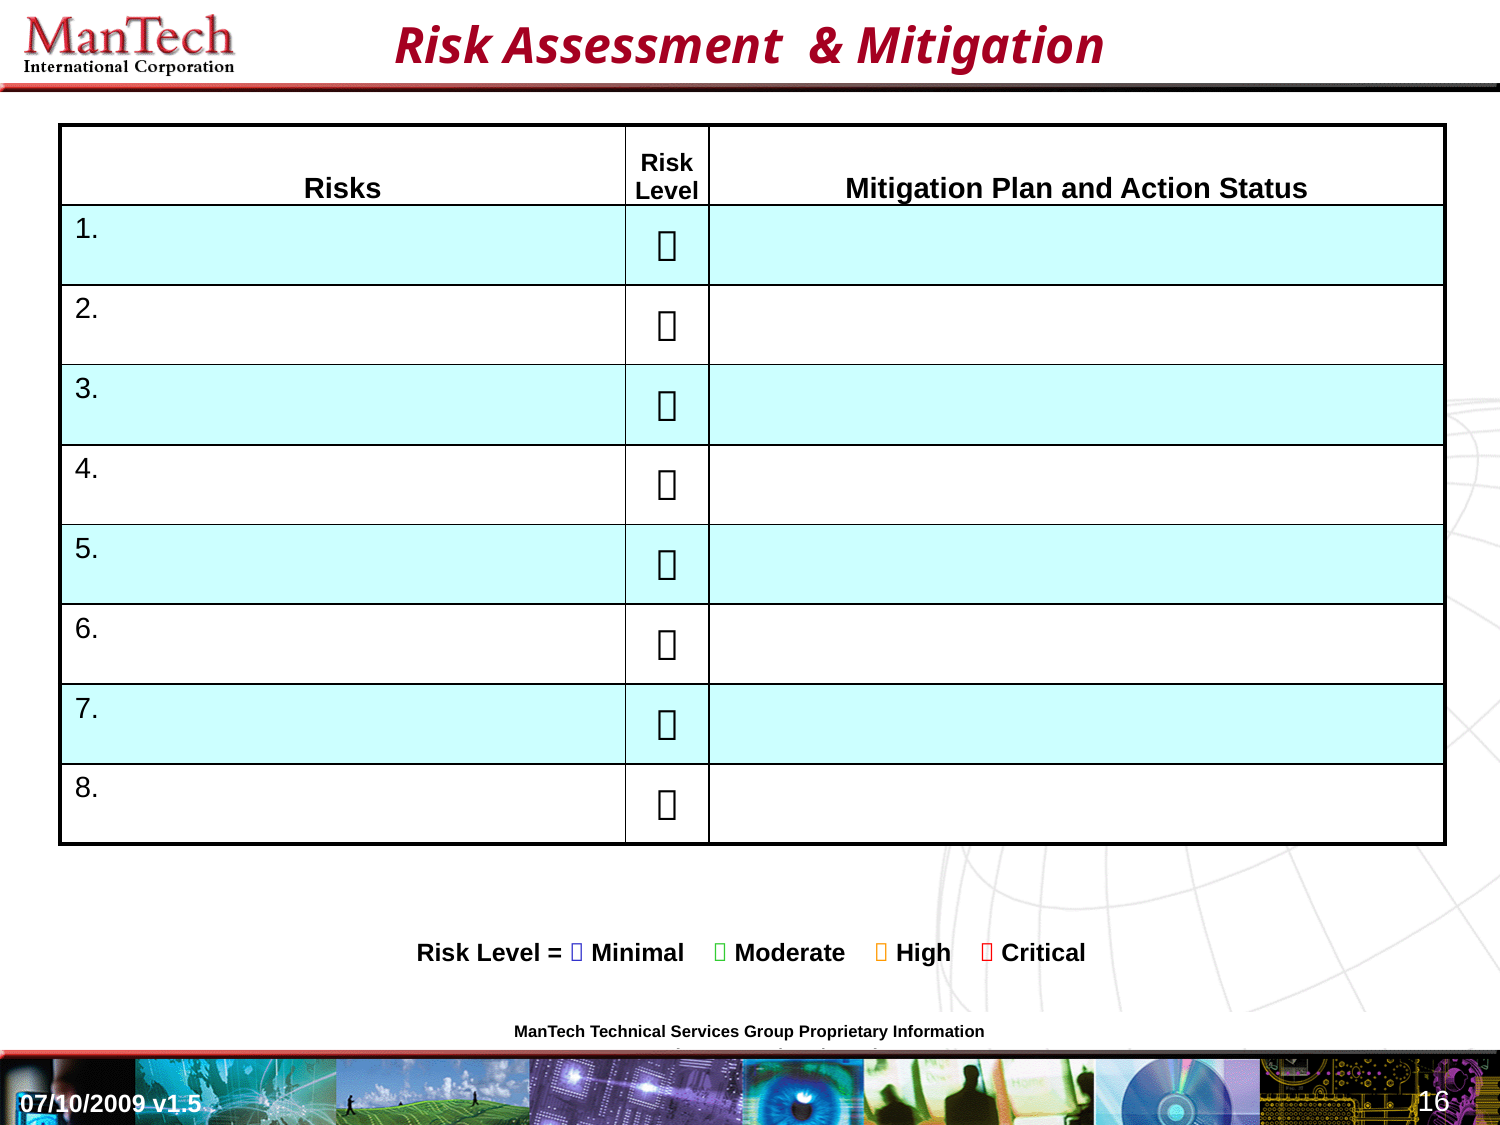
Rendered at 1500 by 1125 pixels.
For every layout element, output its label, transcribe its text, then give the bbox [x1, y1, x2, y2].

table_cell 6. [62, 605, 625, 683]
table_cell [710, 206, 1443, 284]
table_cell  [626, 685, 708, 763]
title Risk Assessment & Mitigation [0, 6, 1500, 82]
table_cell  [626, 206, 708, 284]
table_header Mitigation Plan and Action Status [710, 127, 1443, 204]
table_cell [710, 365, 1443, 444]
table_cell  [626, 286, 708, 364]
table_cell 4. [62, 446, 625, 524]
text_box Risk Level =  Minimal  Moderate  High  Critical [59, 929, 1444, 975]
table_cell 8. [62, 765, 625, 842]
table_cell  [626, 365, 708, 444]
table_cell [710, 286, 1443, 364]
table_cell [710, 685, 1443, 763]
table_cell 2. [62, 286, 625, 364]
table_header Risks [62, 127, 625, 204]
table_cell  [626, 446, 708, 524]
table_cell  [626, 525, 708, 603]
table_cell [710, 605, 1443, 683]
table_cell [710, 525, 1443, 603]
table_cell 1. [62, 206, 625, 284]
table_cell 5. [62, 525, 625, 603]
table_cell 3. [62, 365, 625, 444]
table_cell  [626, 765, 708, 842]
text_box ManTech Technical Services Group Proprietary Information [0, 1012, 1500, 1048]
table_cell [710, 765, 1443, 842]
table_header Risk Level [626, 127, 708, 204]
table_cell [710, 446, 1443, 524]
table_cell 7. [62, 685, 625, 763]
table_cell  [626, 605, 708, 683]
